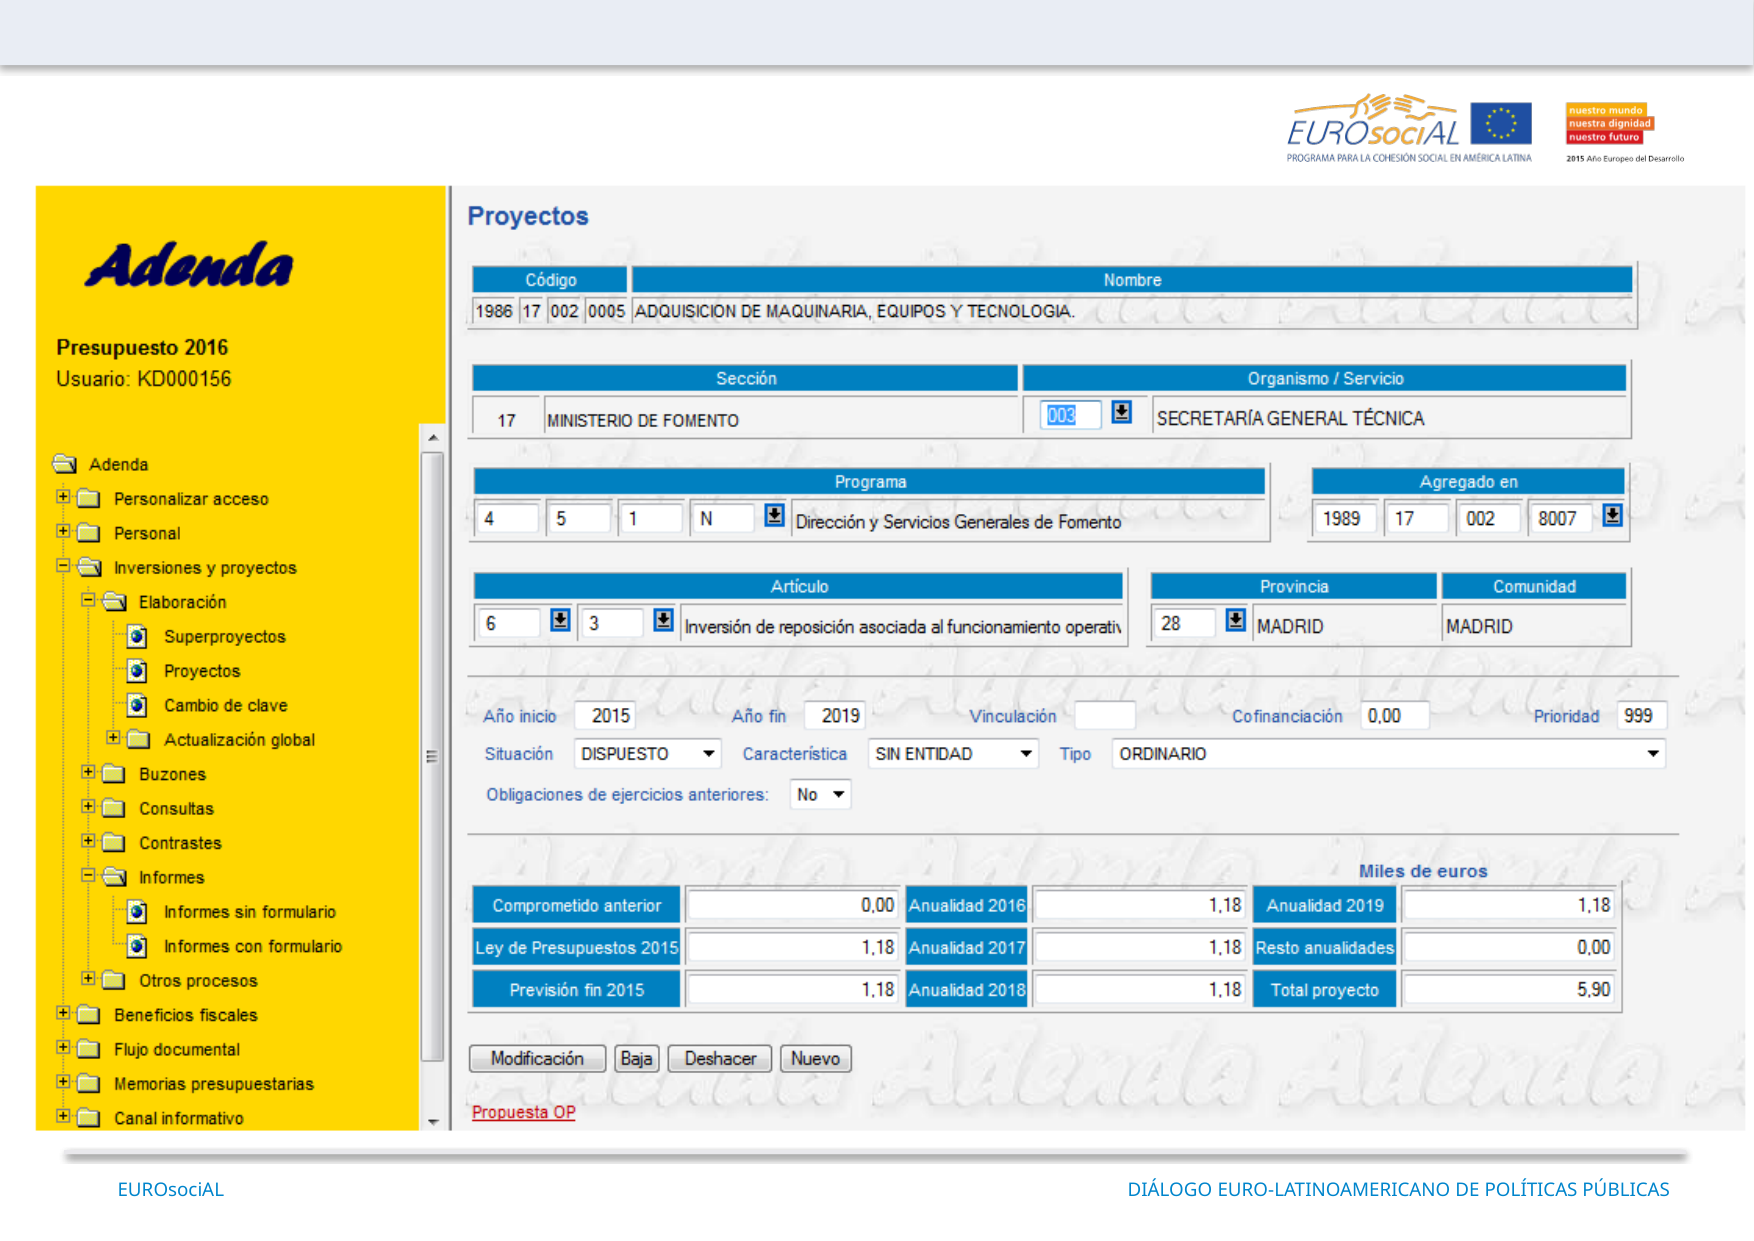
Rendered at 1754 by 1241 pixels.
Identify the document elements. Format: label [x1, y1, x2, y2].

picture [33, 182, 1746, 1134]
picture [1278, 88, 1692, 173]
